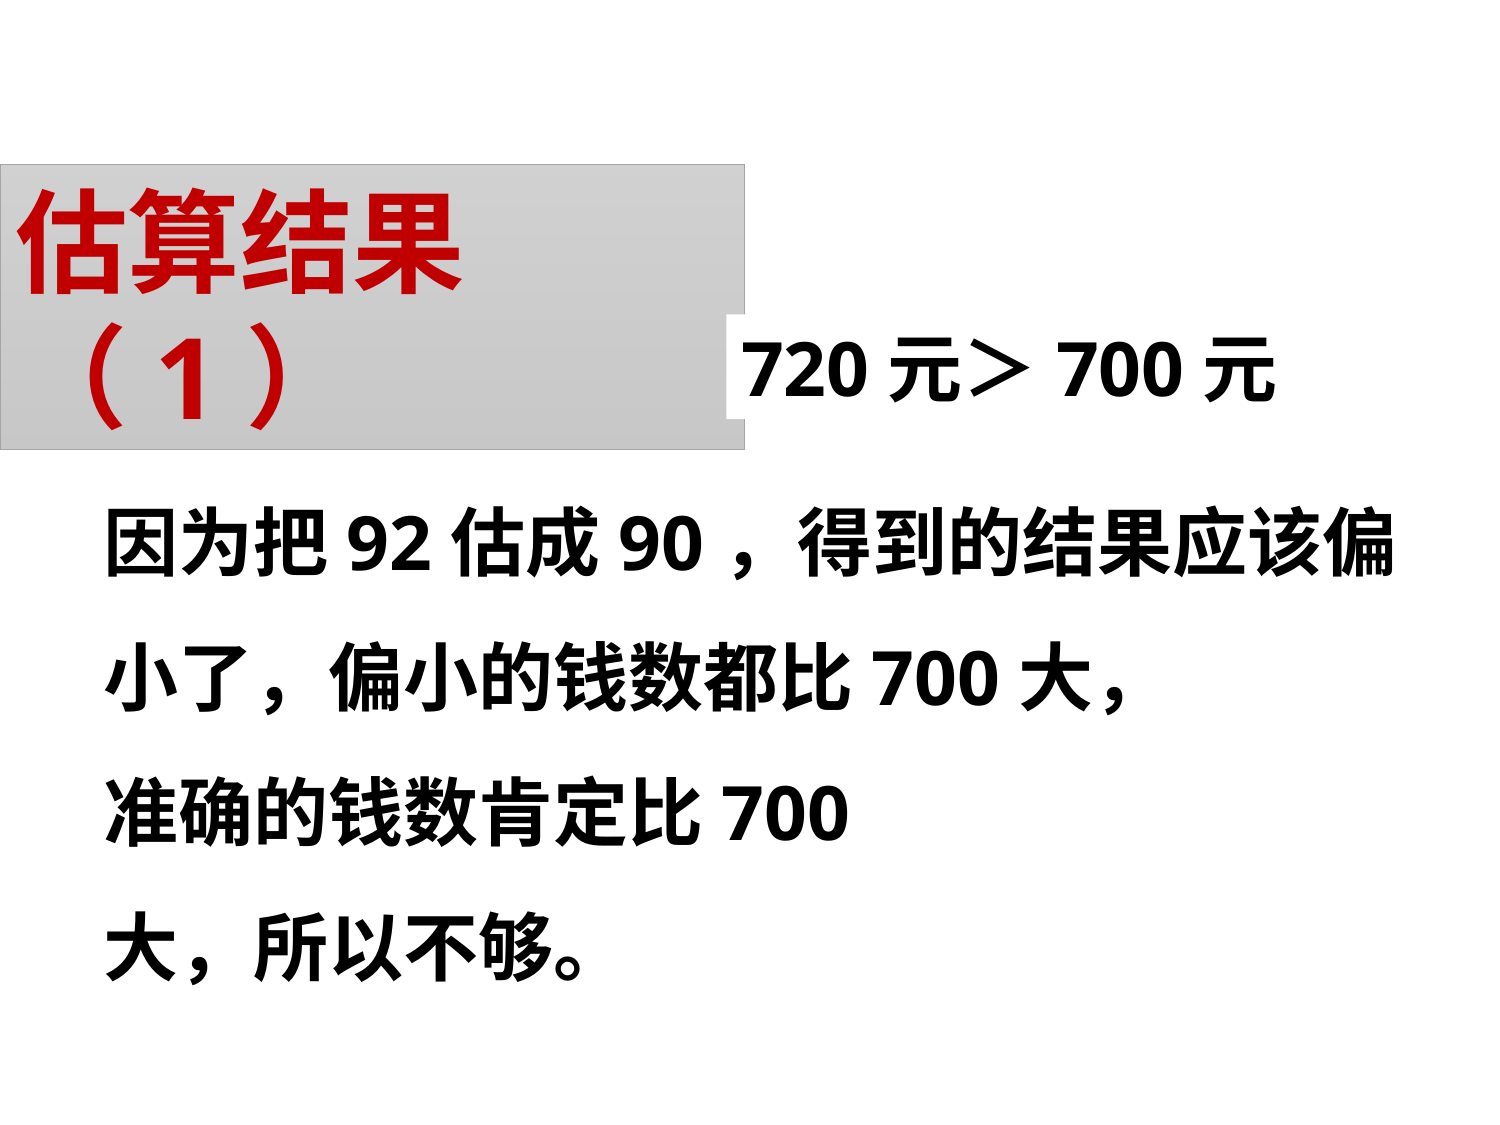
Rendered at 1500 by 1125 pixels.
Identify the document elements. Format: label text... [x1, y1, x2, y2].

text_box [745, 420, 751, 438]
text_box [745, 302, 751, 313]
text_box 720元＞700元 [725, 313, 1372, 420]
text_box 因为把92估成90，得到的结果应该偏小了，偏小的钱数都比700大， 准确的钱数肯定比700 大，所以不够。 [87, 442, 1436, 999]
text_box 估算结果（1） [0, 164, 745, 450]
